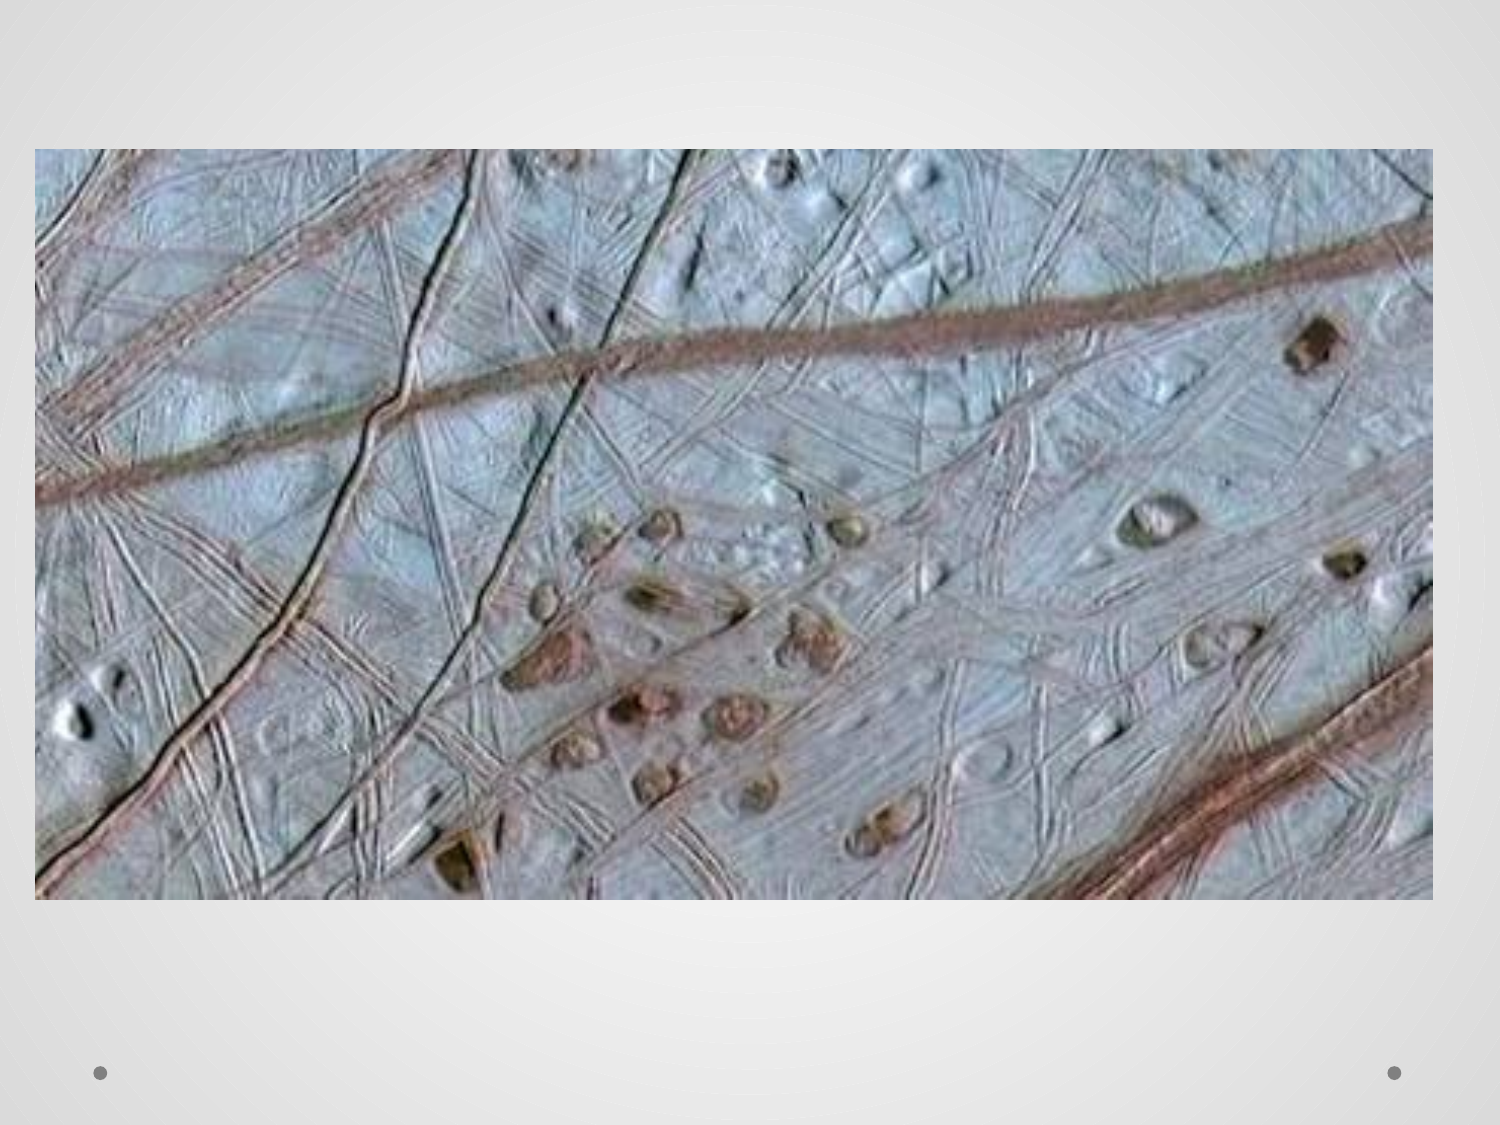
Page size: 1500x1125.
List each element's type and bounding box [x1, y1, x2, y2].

picture [35, 149, 1433, 901]
